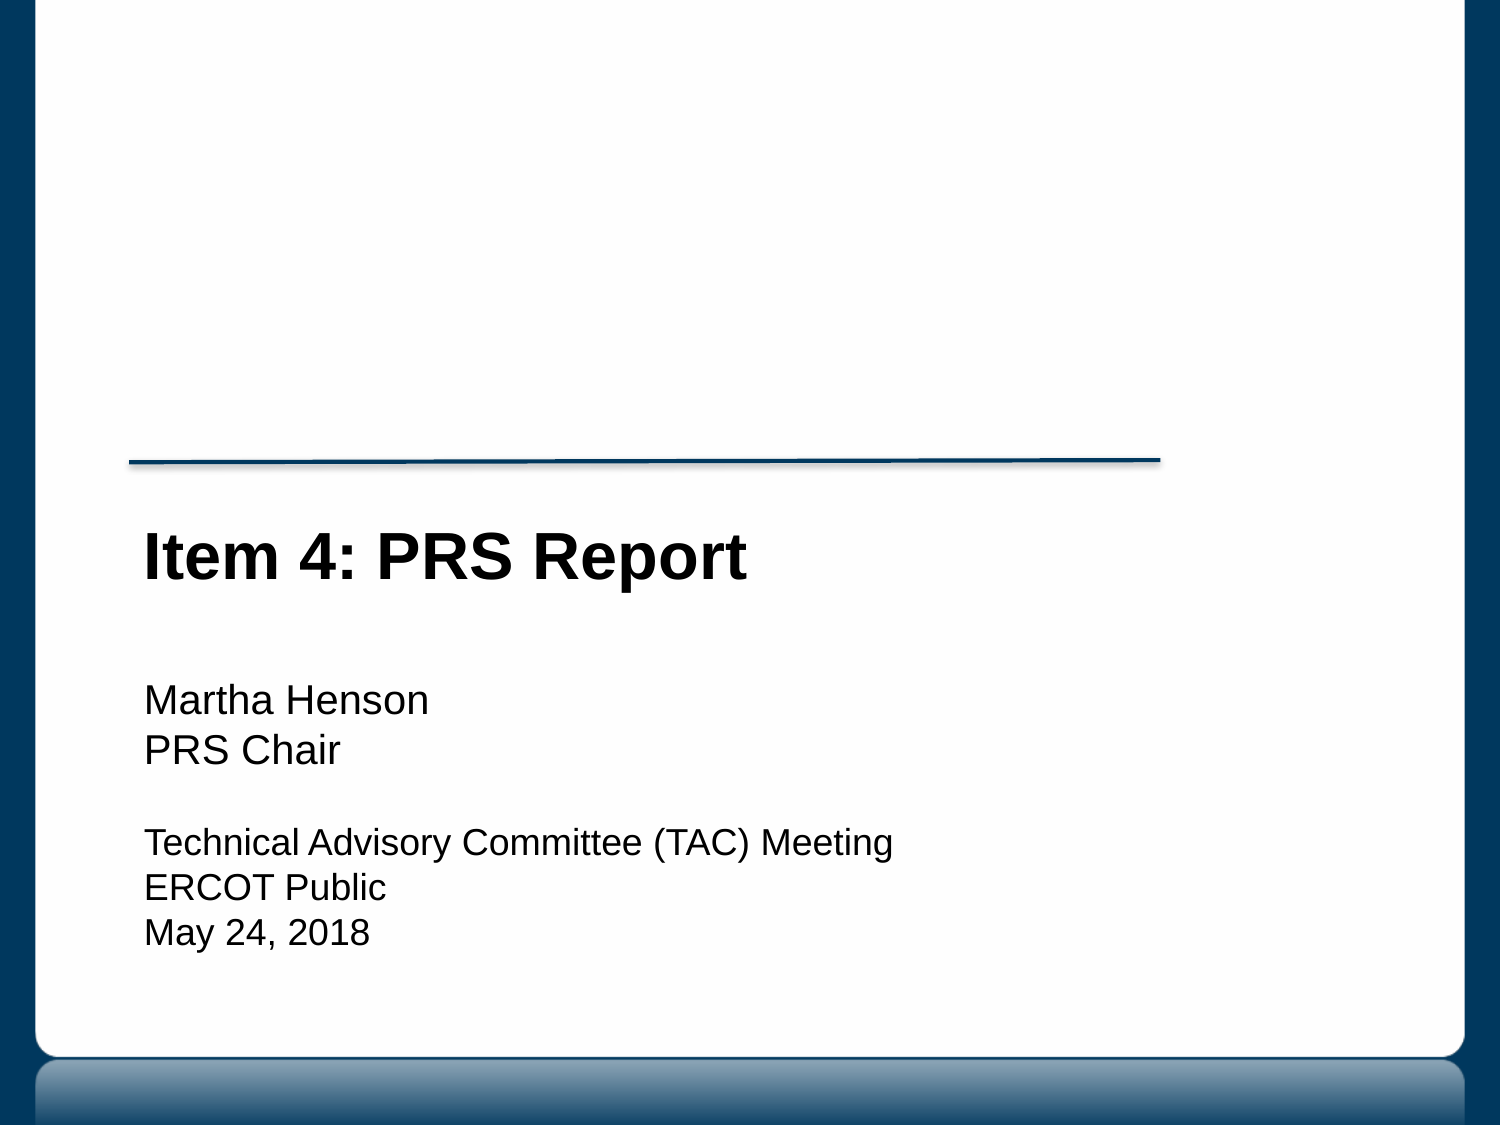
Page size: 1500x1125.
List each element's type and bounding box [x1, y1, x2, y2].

text_box [128, 459, 1367, 931]
picture [35, 0, 1465, 1125]
